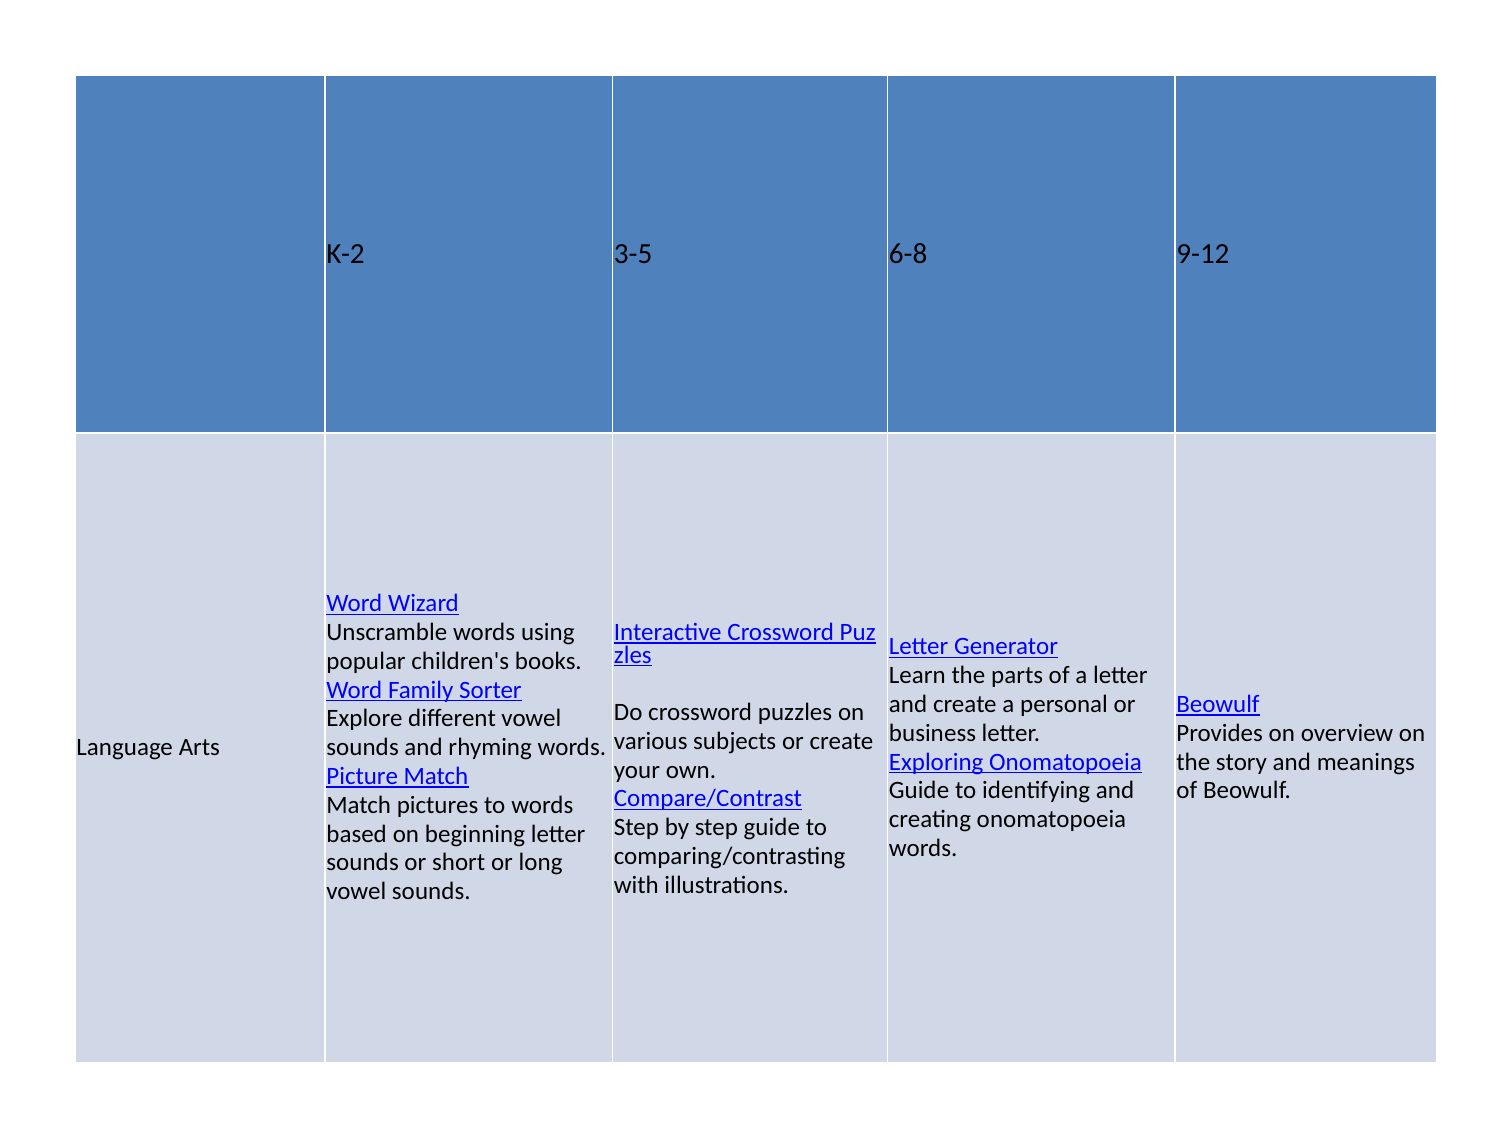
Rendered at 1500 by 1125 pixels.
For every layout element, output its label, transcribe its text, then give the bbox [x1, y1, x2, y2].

table_header [76, 76, 324, 432]
table_cell Word Wizard Unscramble words using popular children's books. Word Family Sorter Explore different vowel sounds and rhyming words. Picture Match Match pictures to words based on beginning letter sounds or short or long vowel sounds. [326, 434, 612, 1062]
table_header 3-5 [613, 76, 887, 432]
table_header 9-12 [1176, 76, 1436, 432]
table_cell Letter Generator Learn the parts of a letter and create a personal or business letter. Exploring Onomatopoeia Guide to identifying and creating onomatopoeia words. [888, 434, 1174, 1062]
table_cell Beowulf Provides on overview on the story and meanings of Beowulf. [1176, 434, 1436, 1062]
table_header 6-8 [888, 76, 1174, 432]
table_header K-2 [326, 76, 612, 432]
table_cell Language Arts [76, 434, 324, 1062]
table_cell Interactive Crossword Puzzles Do crossword puzzles on various subjects or create your own. Compare/Contrast Step by step guide to comparing/contrasting with illustrations. [613, 434, 887, 1062]
